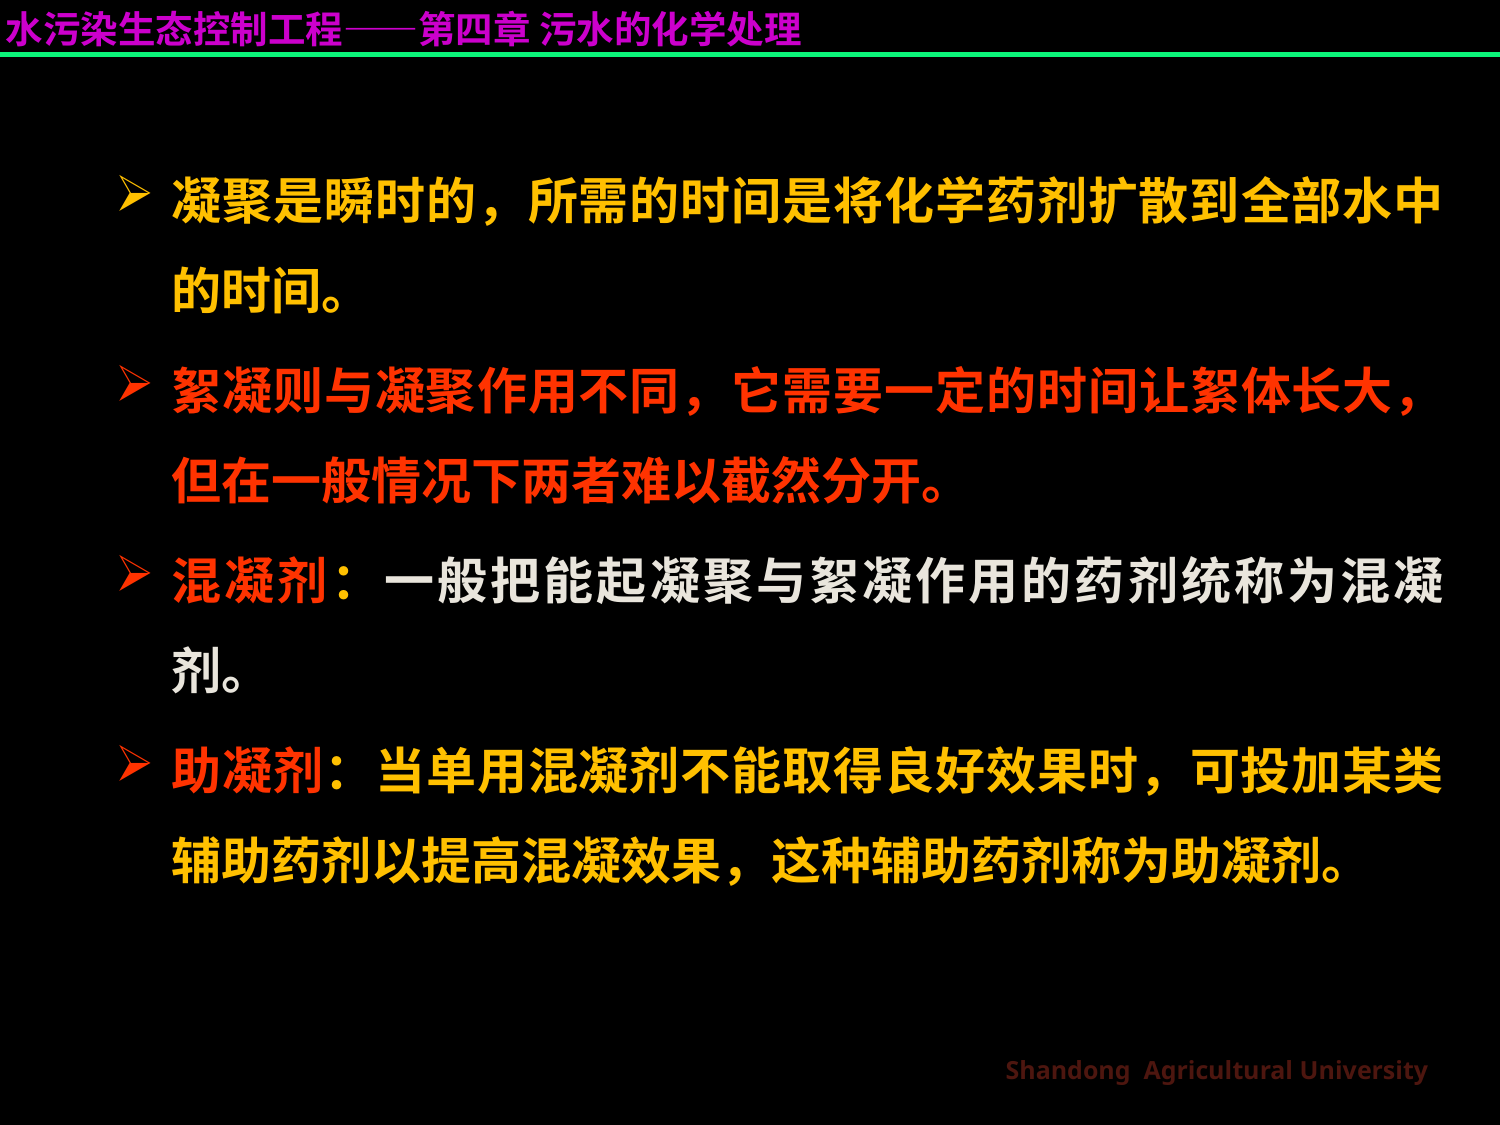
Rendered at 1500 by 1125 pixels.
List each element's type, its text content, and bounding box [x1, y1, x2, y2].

list 凝聚是瞬时的，所需的时间是将化学药剂扩散到全部水中的时间。 絮凝则与凝聚作用不同，它需要一定的时间让絮体长大，但在一般情况下两者难以截然分开。 混凝剂：一般把能起凝聚与絮凝作用的药剂统称为混凝剂。 助凝剂：当单用混凝剂不能取得良好效果时，可投加某类辅助药剂以提高混凝效果，这种辅助药剂称为助凝剂。 [100, 132, 1459, 1083]
